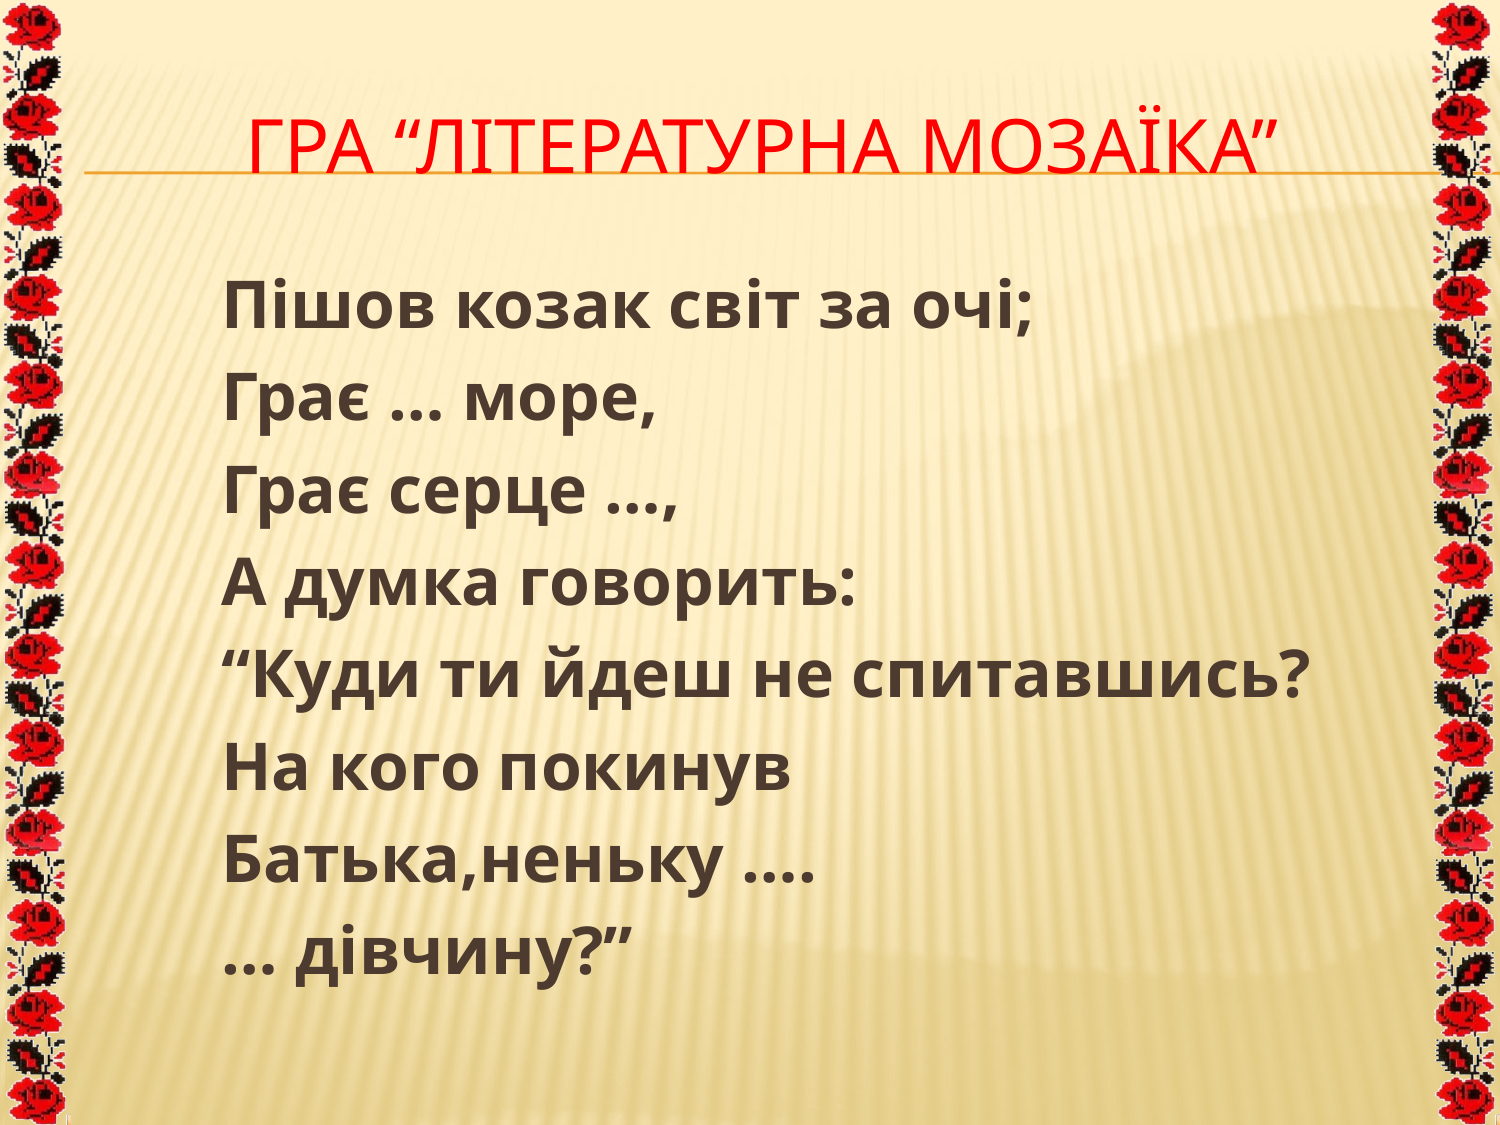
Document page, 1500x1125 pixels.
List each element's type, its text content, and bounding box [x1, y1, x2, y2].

picture [0, 0, 72, 1125]
list Пішов козак світ за очі; Грає … море, Грає серце …, А думка говорить: “Куди ти йдеш не спитавшись? На кого покинув Батька,неньку …. … дівчину?” [206, 254, 1376, 998]
title Гра “Літературна мозаїка” [80, 75, 1418, 213]
picture [1428, 0, 1500, 1125]
